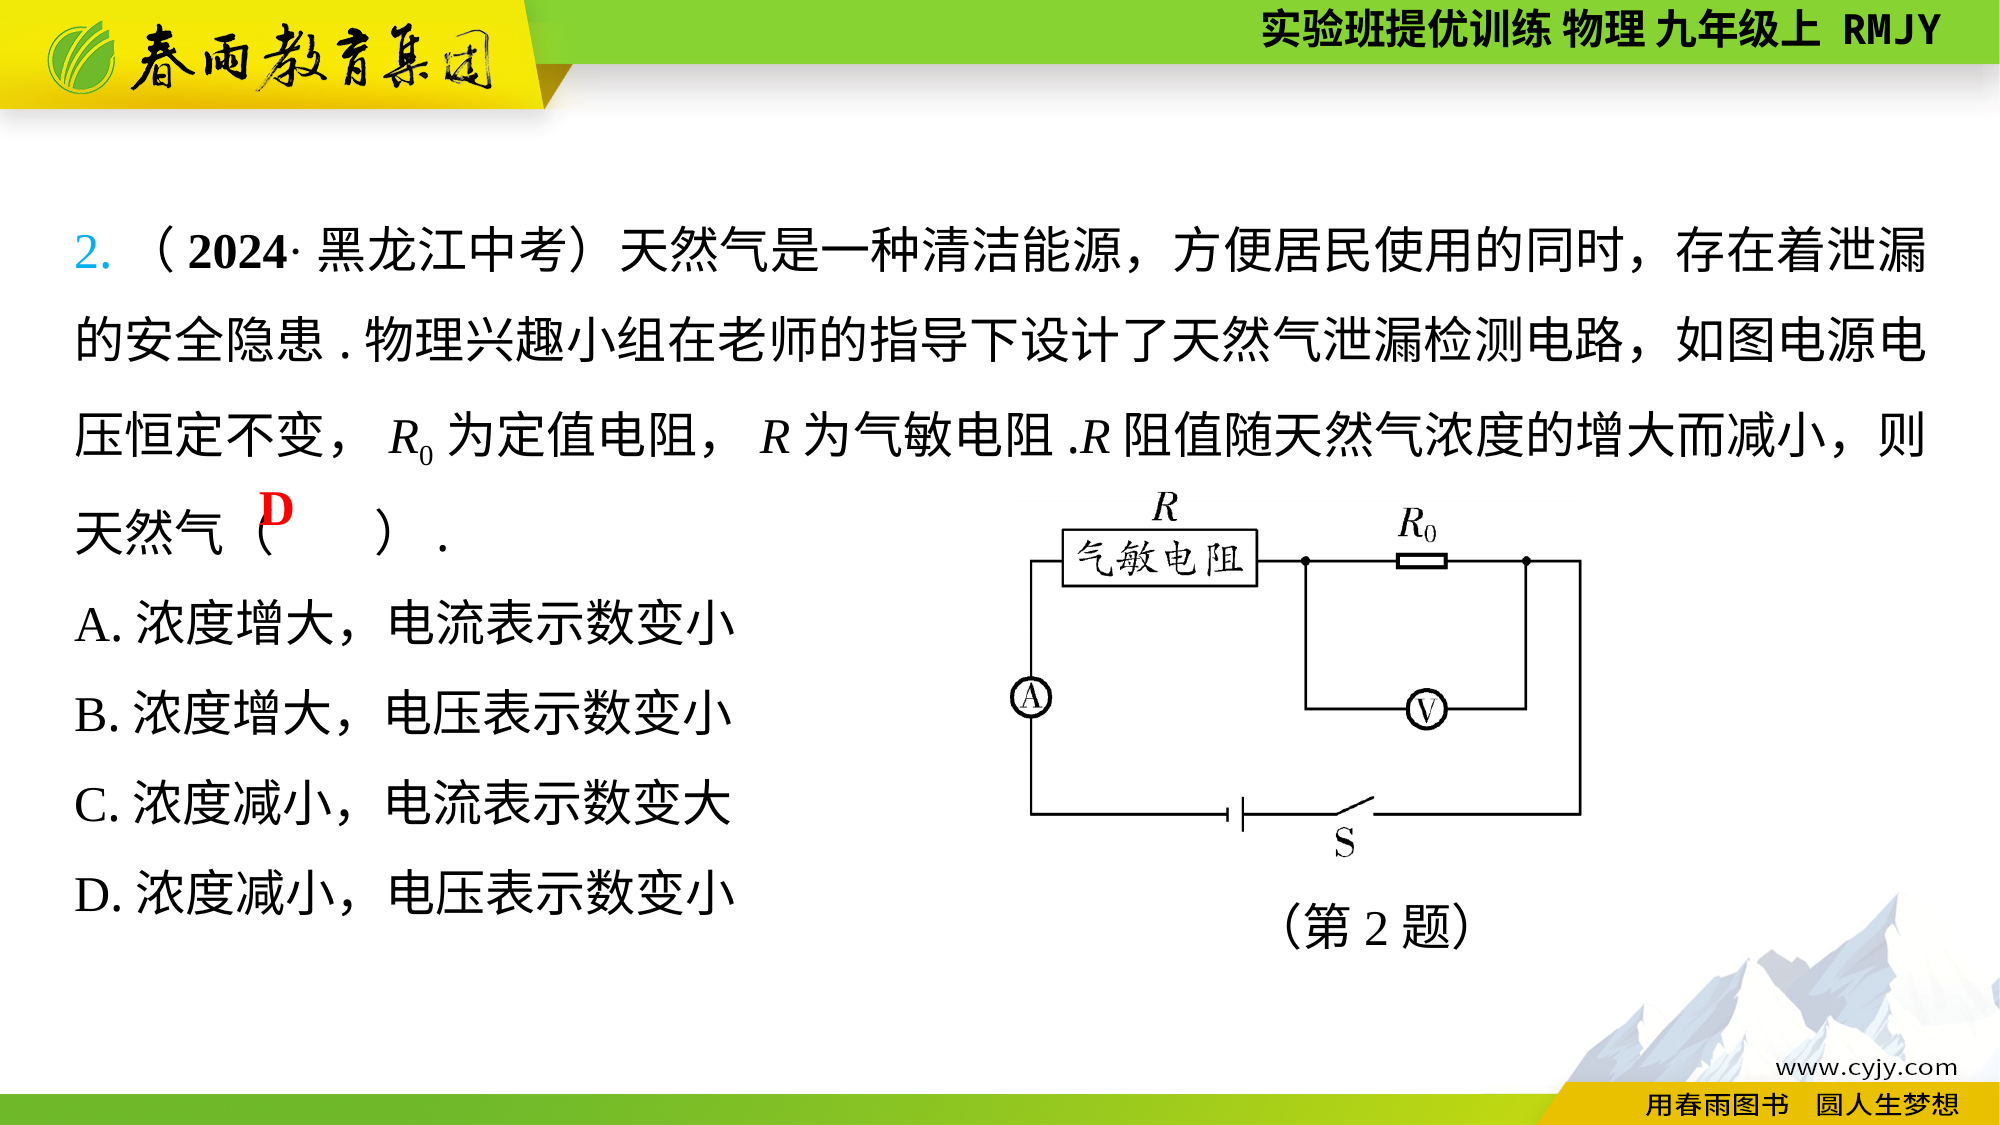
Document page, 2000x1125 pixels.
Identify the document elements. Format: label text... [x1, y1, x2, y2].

list 2.（2024·黑龙江中考）天然气是一种清洁能源，方便居民使用的同时，存在着泄漏的安全隐患.物理兴趣小组在老师的指导下设计了天然气泄漏检测电路，如图电源电压恒定不变，R0为定值电阻，R为气敏电阻.R阻值随天然气浓度的增大而减小，则天然气（ ）. A.浓度增大，电流表示数变小 B.浓度增大，电压表示数变小 C.浓度减小，电流表示数变大 D.浓度减小，电压表示数变小 [59, 181, 1944, 913]
picture [0, 0, 2000, 1125]
text_box （第2题） [1237, 871, 1516, 963]
text_box D [244, 467, 310, 543]
